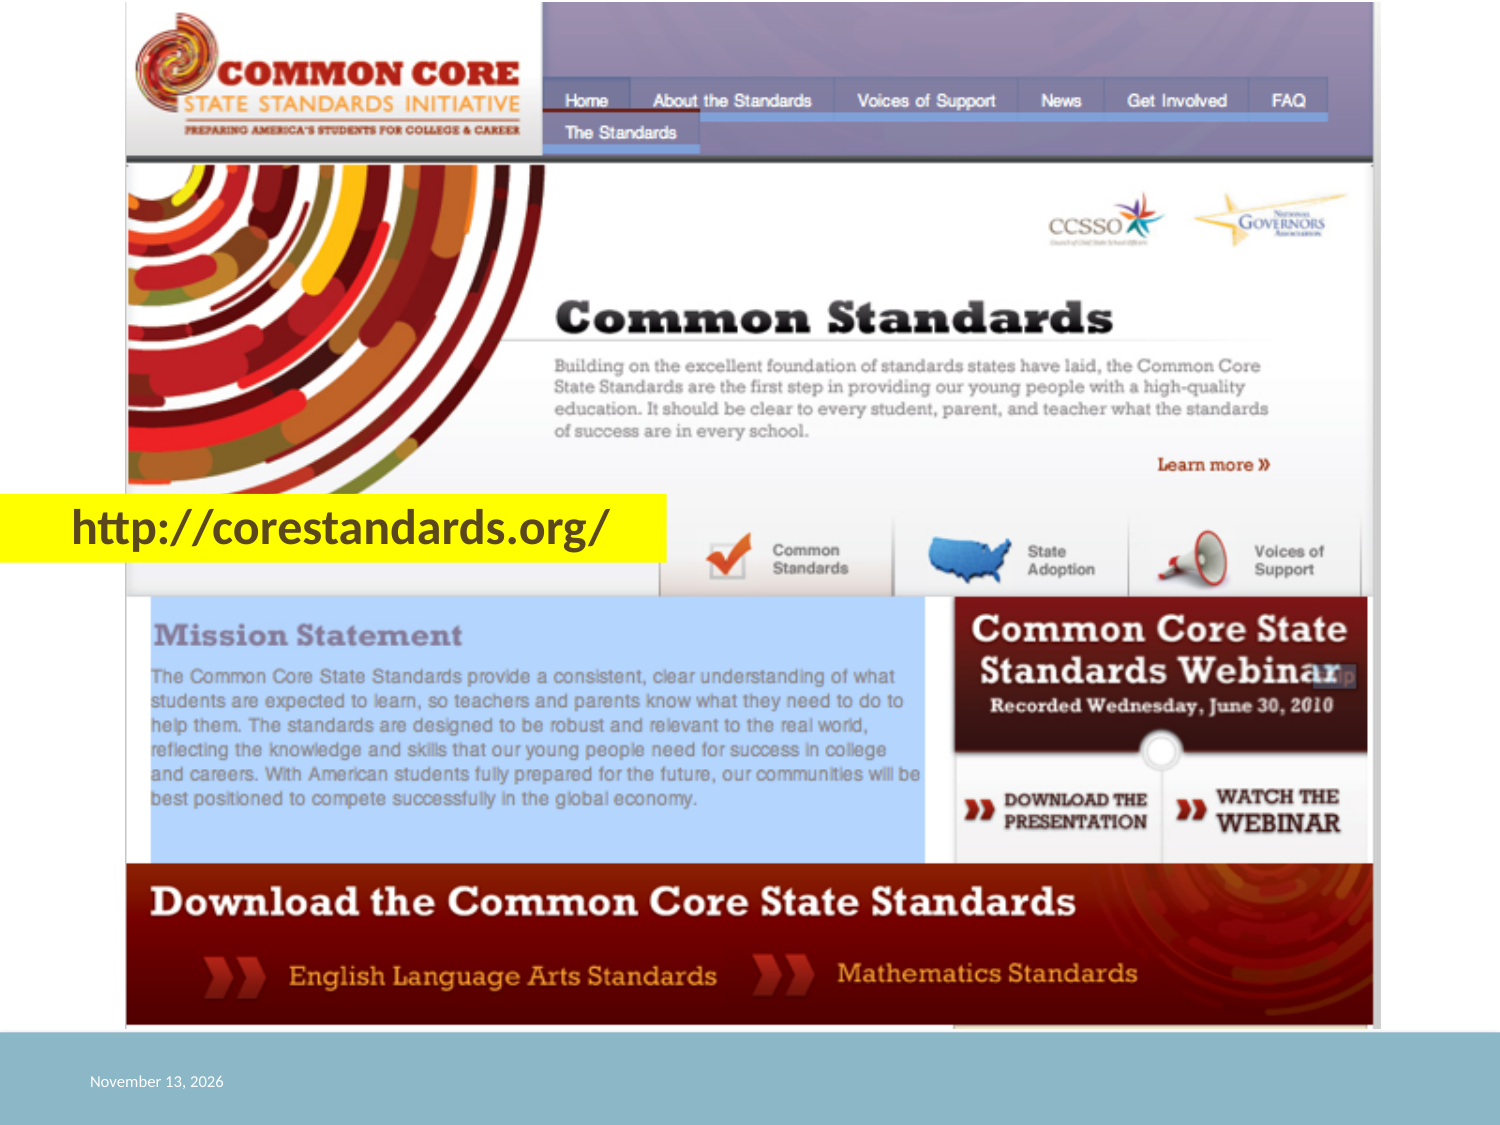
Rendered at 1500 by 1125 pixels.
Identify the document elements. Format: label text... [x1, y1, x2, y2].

text_box http://corestandards.org/ [0, 493, 118, 563]
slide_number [75, 1051, 425, 1112]
picture [124, 2, 1382, 1029]
